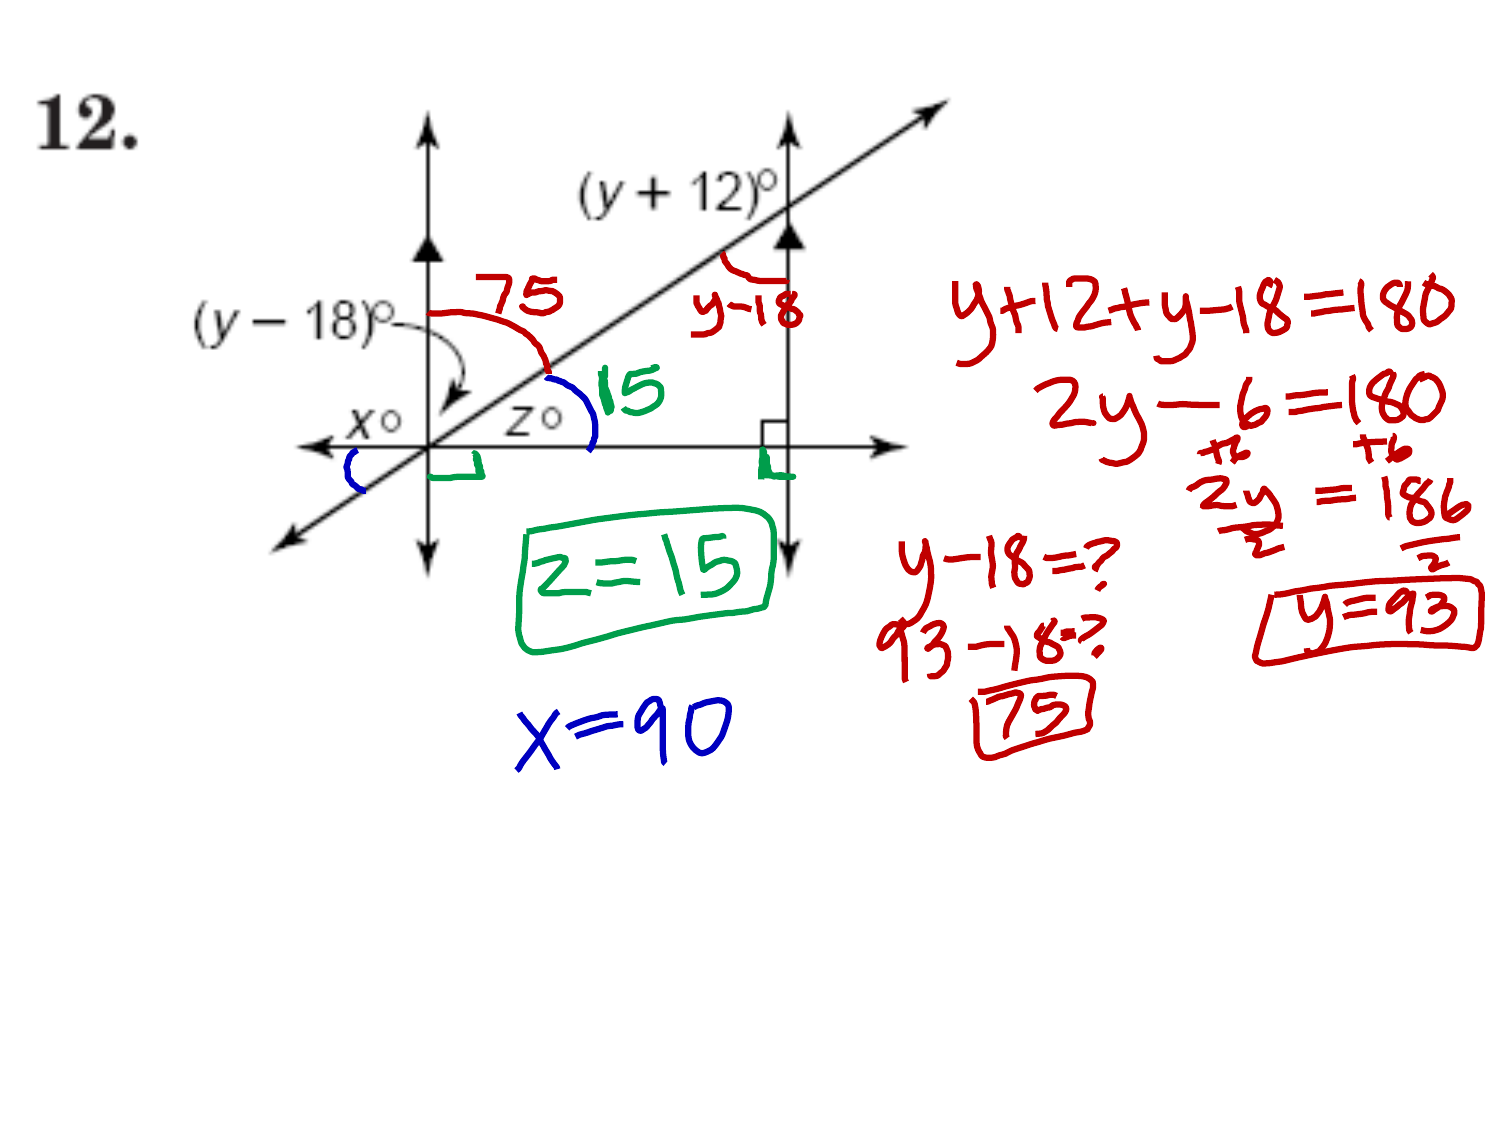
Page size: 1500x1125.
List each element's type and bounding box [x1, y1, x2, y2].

text_box [1401, 478, 1433, 524]
text_box [1044, 282, 1059, 330]
text_box [1127, 307, 1139, 331]
text_box [1157, 402, 1220, 406]
text_box [1085, 539, 1118, 571]
text_box [1199, 436, 1249, 464]
text_box [1108, 301, 1150, 312]
text_box [1367, 440, 1387, 444]
text_box [575, 723, 624, 738]
text_box [1217, 523, 1283, 533]
text_box [1199, 305, 1233, 312]
text_box [566, 713, 618, 729]
text_box [1100, 395, 1145, 465]
text_box [1061, 634, 1077, 639]
text_box [1254, 577, 1483, 665]
text_box [1241, 487, 1280, 526]
text_box [1123, 288, 1130, 304]
text_box [1353, 442, 1364, 446]
text_box [1400, 536, 1461, 550]
text_box [1368, 370, 1405, 422]
text_box [1382, 281, 1413, 330]
text_box [1443, 478, 1470, 521]
text_box [1043, 553, 1077, 559]
text_box [1243, 527, 1274, 535]
text_box [1040, 619, 1062, 662]
text_box [970, 674, 1094, 759]
text_box [1362, 434, 1373, 463]
text_box [1315, 487, 1352, 492]
text_box [1404, 373, 1444, 421]
text_box [1288, 404, 1343, 413]
text_box [518, 712, 540, 740]
picture [0, 0, 1036, 676]
text_box [1237, 286, 1248, 334]
text_box [1386, 435, 1411, 462]
text_box [1080, 616, 1105, 642]
text_box [1060, 630, 1075, 634]
text_box [1417, 554, 1450, 571]
text_box [1052, 564, 1085, 572]
text_box [1239, 376, 1269, 428]
text_box [1358, 280, 1373, 331]
text_box [1211, 439, 1216, 447]
text_box [1285, 391, 1328, 398]
text_box [539, 740, 559, 770]
text_box [1422, 273, 1453, 326]
text_box [1244, 537, 1285, 557]
text_box [687, 699, 730, 754]
text_box [1258, 279, 1289, 334]
text_box [1383, 476, 1391, 519]
text_box [515, 710, 560, 772]
text_box [1311, 307, 1355, 315]
text_box [1093, 646, 1103, 658]
text_box [636, 698, 667, 765]
text_box [1304, 291, 1344, 298]
text_box [1187, 477, 1237, 507]
text_box [1351, 375, 1360, 424]
text_box [1096, 583, 1105, 591]
text_box [1155, 292, 1194, 363]
text_box [1068, 277, 1112, 329]
text_box [1316, 497, 1357, 503]
text_box [1040, 378, 1091, 427]
